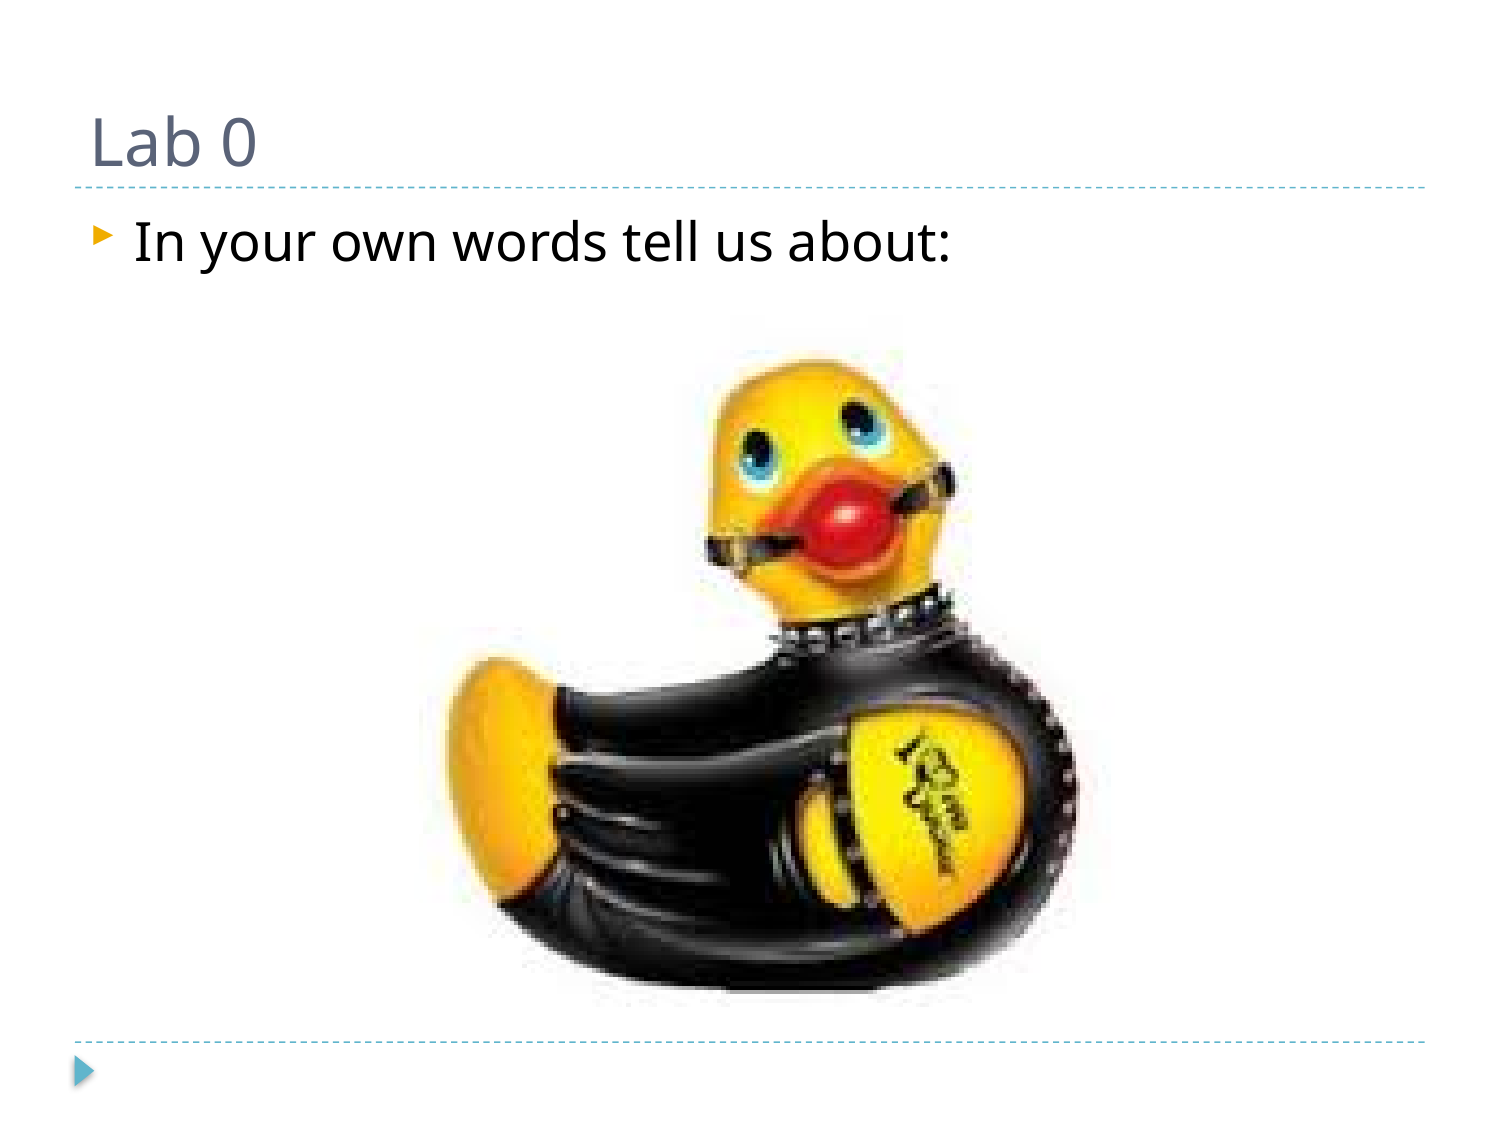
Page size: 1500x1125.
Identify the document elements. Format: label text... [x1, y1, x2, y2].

list In your own words tell us about: [75, 200, 1425, 375]
title Lab 0 [75, 24, 1425, 188]
picture [349, 212, 1163, 1026]
